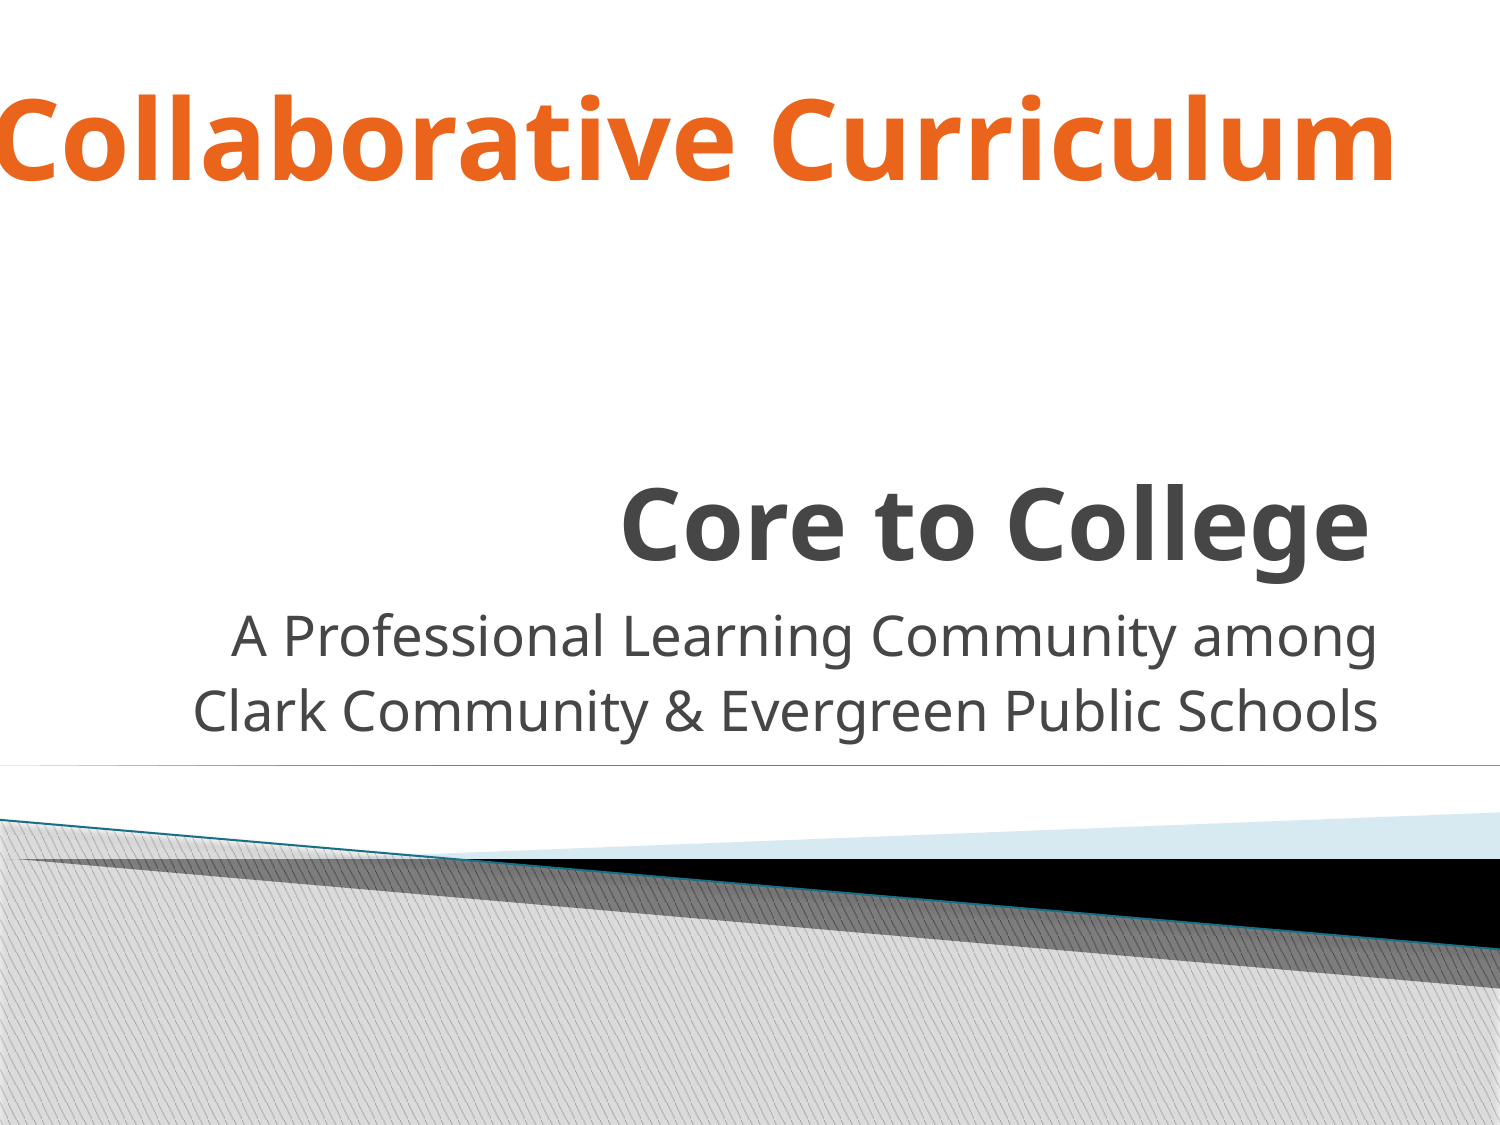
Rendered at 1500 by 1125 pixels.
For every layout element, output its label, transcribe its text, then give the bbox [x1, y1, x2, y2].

picture [5, 859, 1500, 989]
subtitle A Professional Learning Community among Clark Community & Evergreen Public Schools [112, 592, 1388, 790]
text_box Collaborative Curriculum [0, 60, 1416, 211]
title Core to College [112, 287, 1388, 588]
